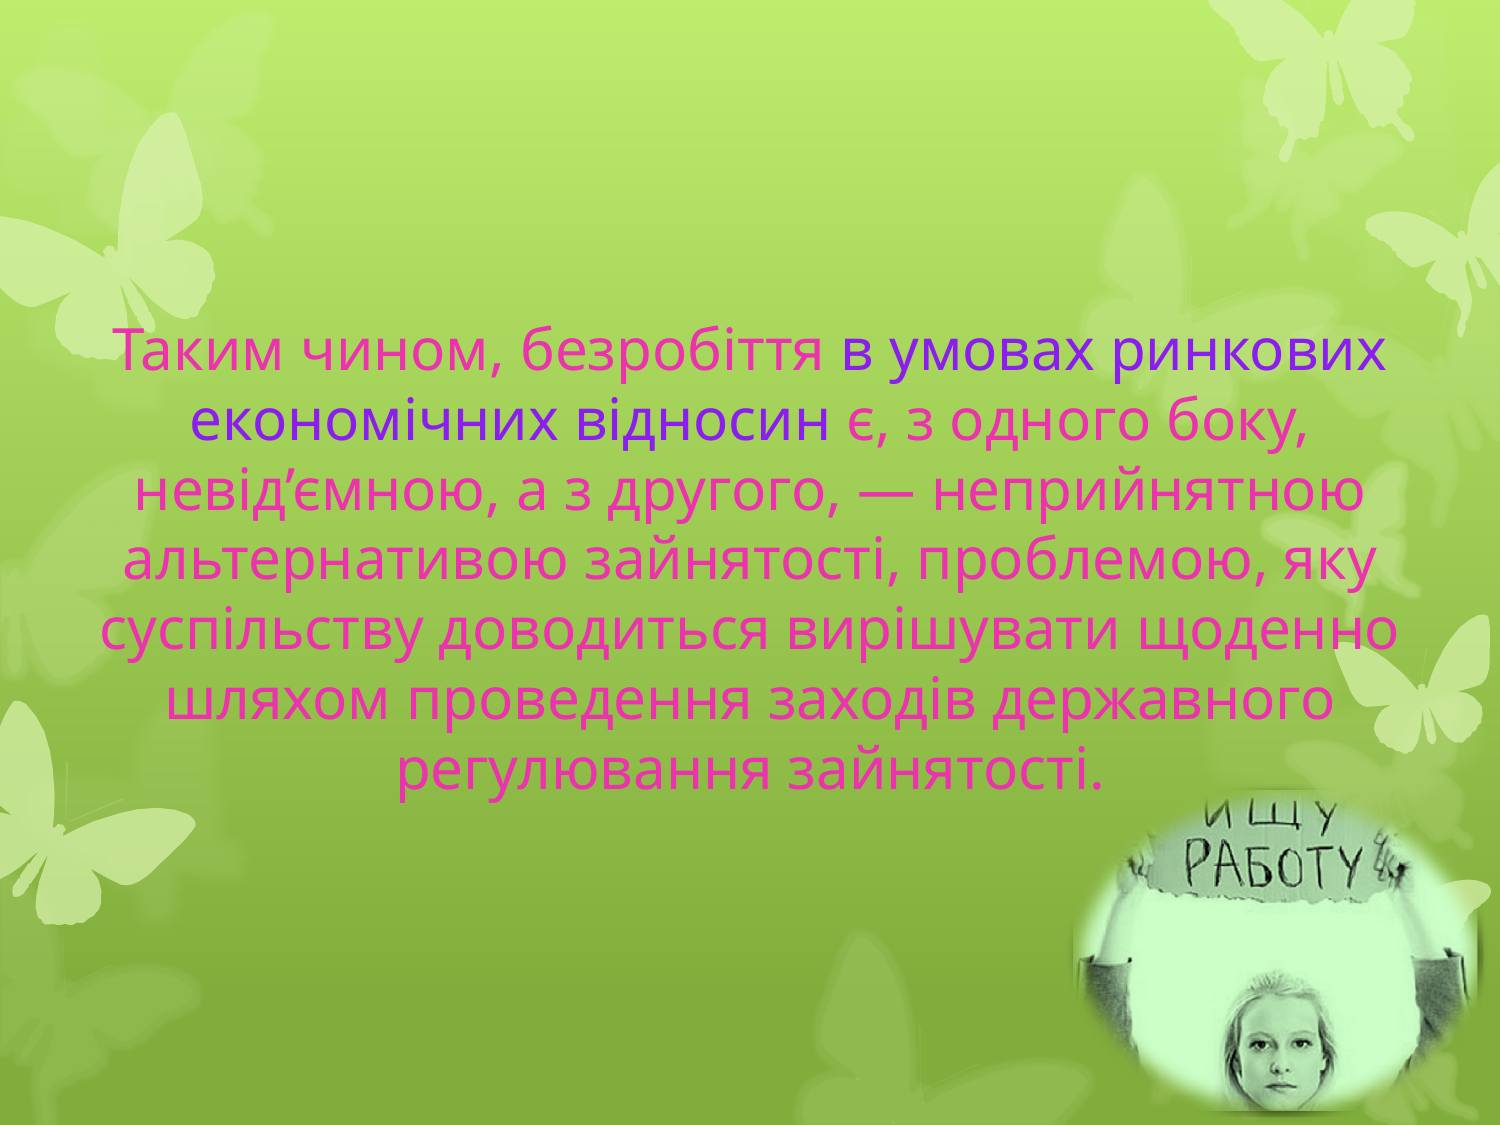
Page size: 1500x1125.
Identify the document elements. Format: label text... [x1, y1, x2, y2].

list Таким чином, безробіття в умовах ринкових економічних відносин є, з одного боку, невід’ємною, а з другого, — неприйнятною альтернативою зайнятості, проблемою, яку суспільству доводиться вирішувати щоденно шляхом проведення заходів державного регулювання зайнятості. [41, 30, 1459, 1083]
picture [1061, 778, 1497, 1125]
